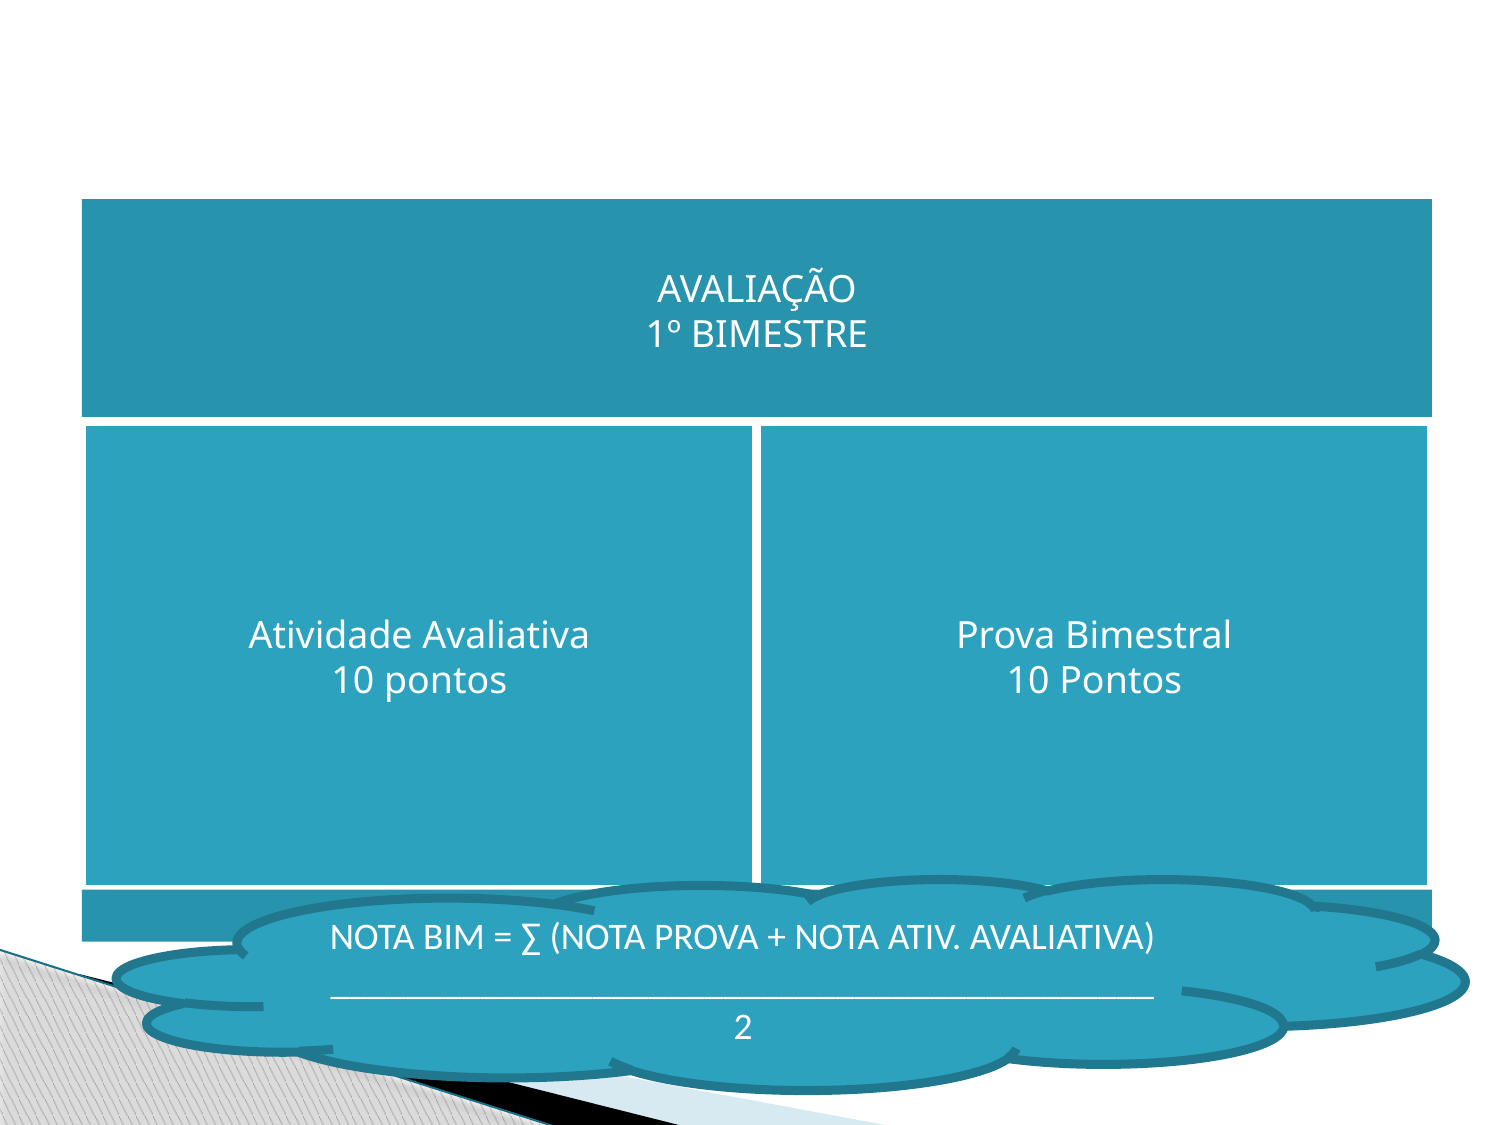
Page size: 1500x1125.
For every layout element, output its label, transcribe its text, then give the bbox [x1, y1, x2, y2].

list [81, 198, 1433, 942]
text_box NOTA BIM = ∑ (NOTA PROVA + NOTA ATIV. AVALIATIVA) ____________________________________________ 2 [111, 953, 1470, 1096]
